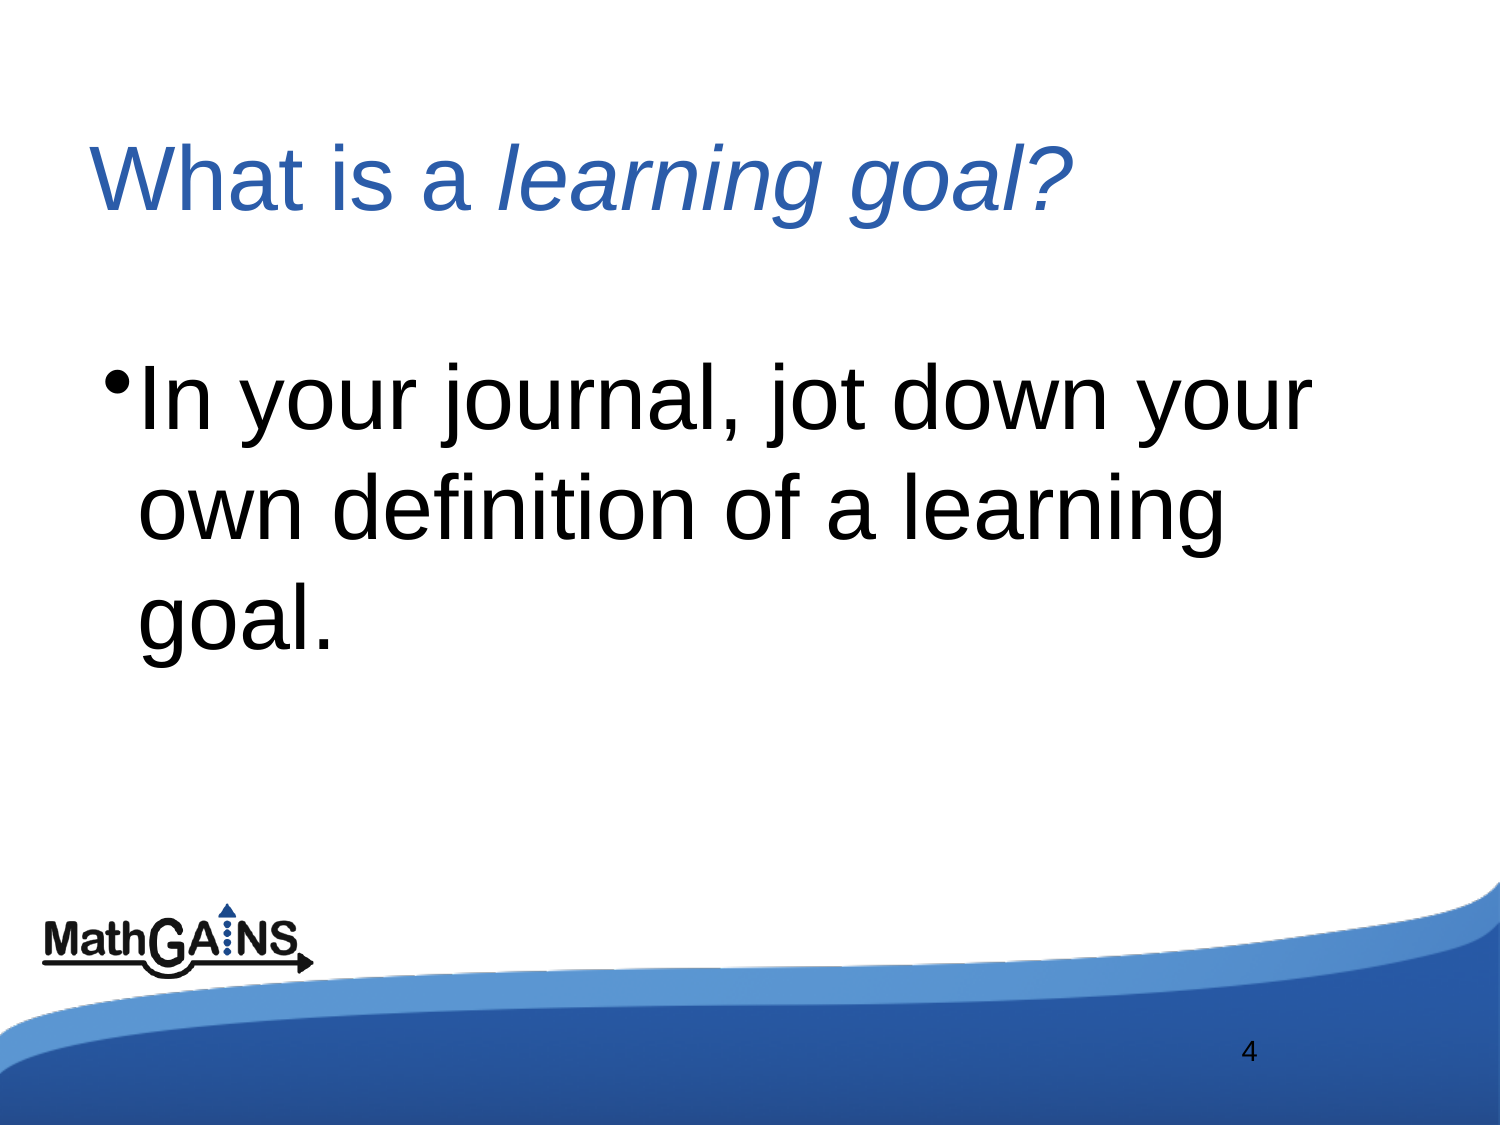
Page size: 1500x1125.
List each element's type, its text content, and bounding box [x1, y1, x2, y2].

text_box In your journal, jot down your own definition of a learning goal. [87, 224, 1388, 818]
picture [0, 878, 1500, 1125]
title What is a learning goal? [74, 49, 1426, 299]
slide_number 4 [1223, 1023, 1277, 1075]
